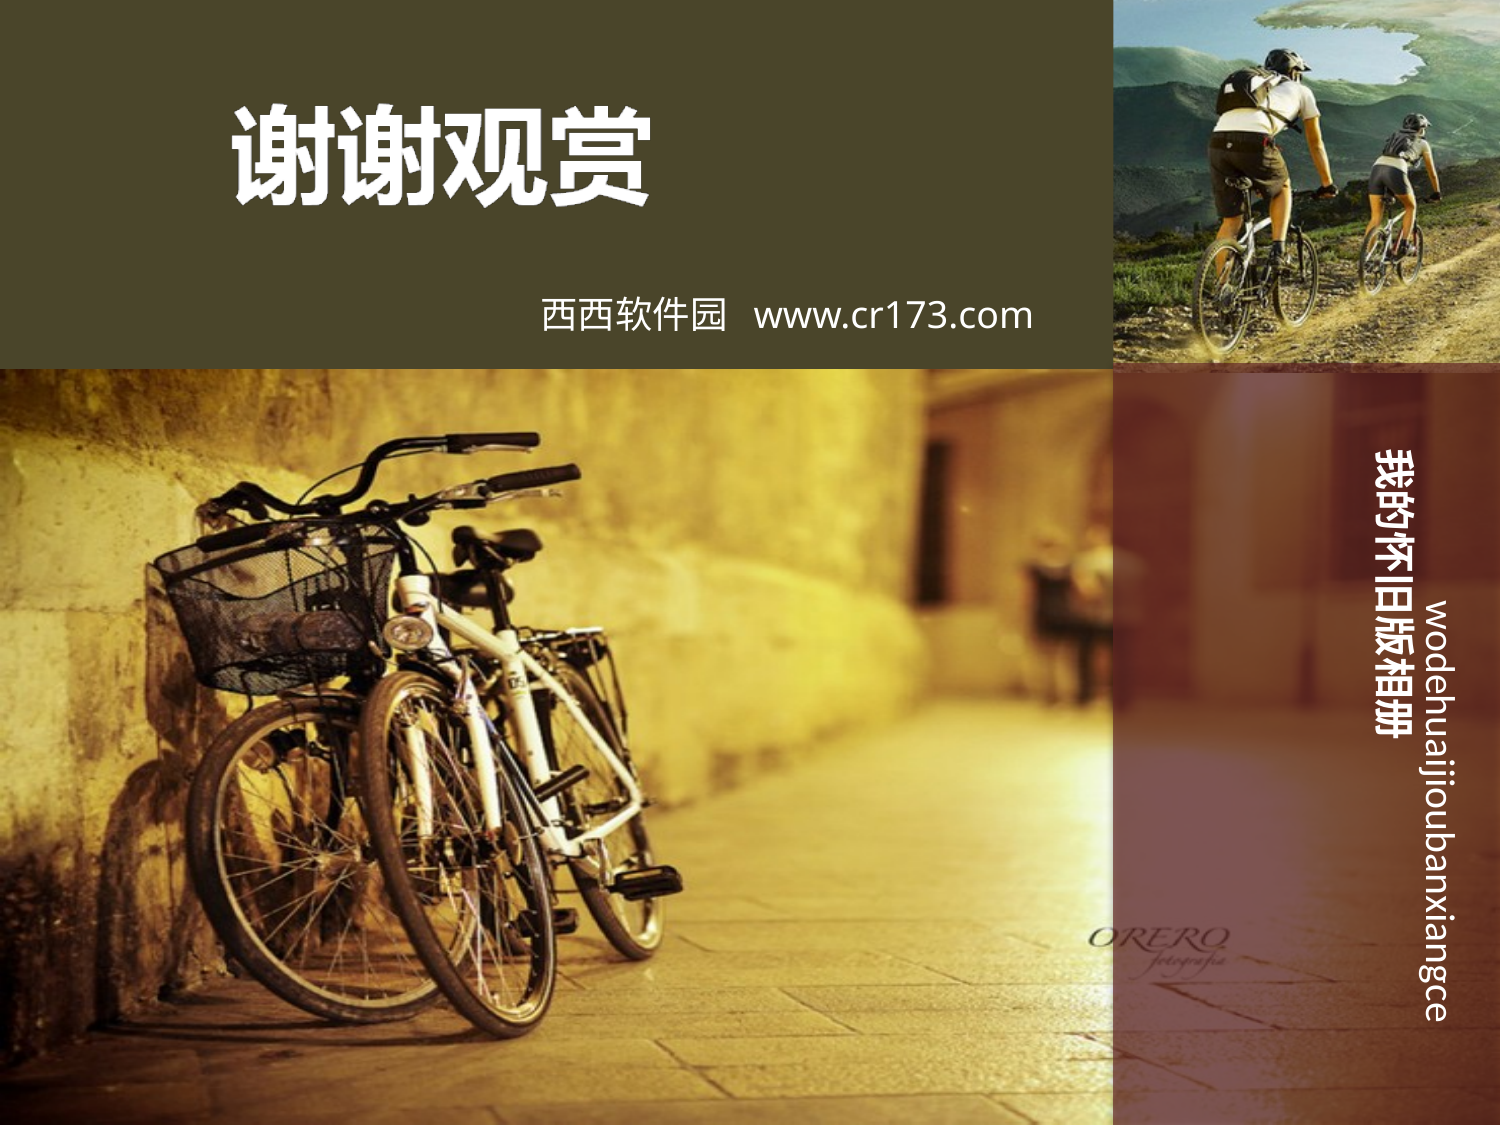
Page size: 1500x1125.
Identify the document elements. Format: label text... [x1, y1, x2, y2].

picture [0, 0, 1500, 1125]
picture [163, 55, 751, 230]
text_box 西西软件园 www.cr173.com [525, 283, 1050, 344]
